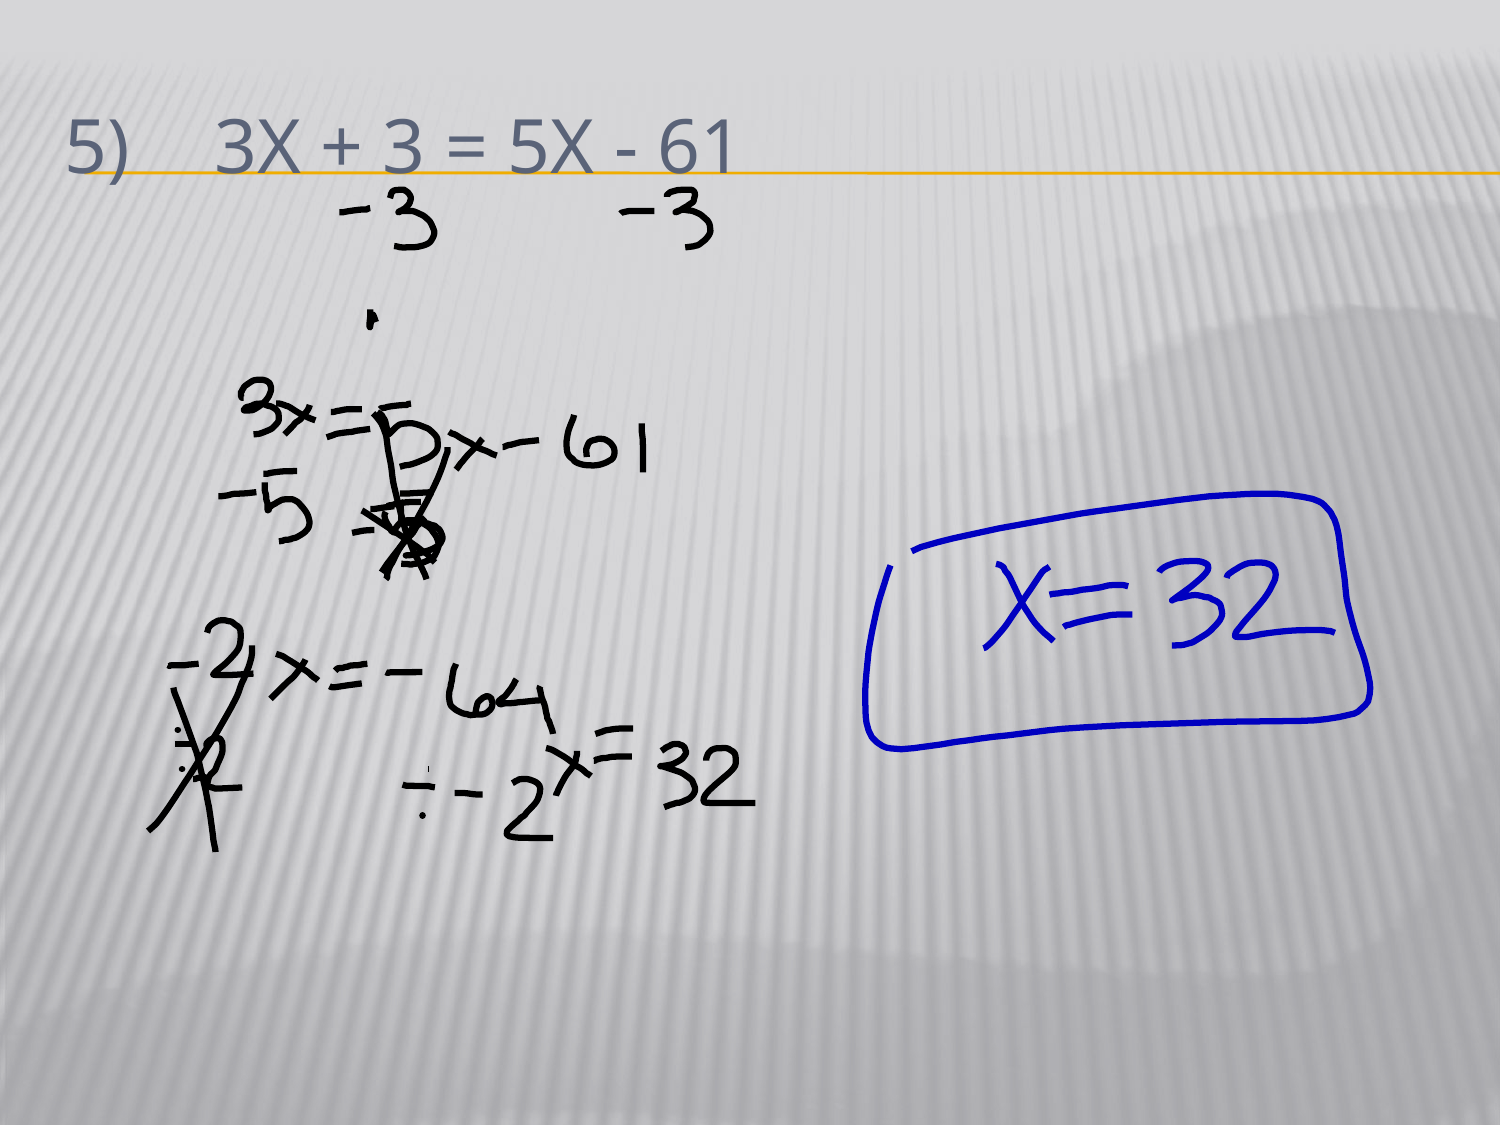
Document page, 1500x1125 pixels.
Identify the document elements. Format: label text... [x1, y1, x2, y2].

text_box [383, 511, 405, 550]
text_box [276, 402, 302, 415]
text_box [402, 783, 436, 789]
text_box [864, 492, 1372, 751]
text_box [565, 414, 616, 467]
text_box [399, 491, 426, 495]
text_box [206, 619, 242, 676]
text_box [386, 502, 397, 507]
text_box [380, 550, 397, 573]
text_box [398, 540, 419, 566]
text_box [379, 402, 412, 410]
text_box [167, 662, 199, 667]
text_box [448, 663, 494, 718]
text_box [247, 669, 254, 675]
text_box [389, 188, 436, 249]
text_box [334, 662, 368, 672]
text_box [545, 747, 572, 764]
text_box [339, 207, 371, 214]
text_box [275, 653, 299, 668]
text_box [264, 482, 311, 543]
text_box [147, 645, 253, 832]
text_box [218, 491, 257, 498]
text_box [407, 532, 428, 580]
text_box [283, 404, 311, 435]
text_box [659, 743, 696, 808]
text_box [301, 667, 319, 682]
text_box [497, 678, 541, 706]
text_box [593, 755, 632, 762]
text_box [263, 470, 298, 475]
text_box [385, 447, 449, 580]
text_box [351, 529, 375, 534]
text_box [702, 747, 756, 804]
text_box [172, 687, 195, 754]
text_box [269, 659, 307, 700]
text_box [194, 762, 217, 853]
text_box [326, 428, 371, 439]
text_box [240, 378, 280, 436]
text_box [505, 778, 554, 839]
title 5) 3x + 3 = 5x - 61 [49, 75, 1475, 213]
text_box [448, 431, 476, 447]
text_box [206, 737, 243, 790]
text_box [538, 685, 554, 735]
text_box [455, 438, 484, 471]
text_box [370, 506, 395, 510]
text_box [361, 509, 390, 531]
text_box [376, 411, 439, 468]
text_box [640, 423, 644, 473]
text_box [619, 210, 655, 215]
text_box [454, 792, 483, 796]
text_box [575, 764, 592, 777]
text_box [595, 727, 634, 735]
text_box [368, 309, 377, 329]
text_box [476, 446, 498, 457]
text_box [502, 439, 540, 448]
text_box [330, 408, 362, 413]
text_box [329, 682, 362, 689]
text_box [402, 501, 421, 505]
text_box [666, 188, 712, 249]
text_box [555, 750, 578, 796]
text_box [425, 522, 444, 545]
text_box [412, 519, 440, 564]
text_box [372, 412, 410, 535]
text_box [304, 415, 316, 422]
